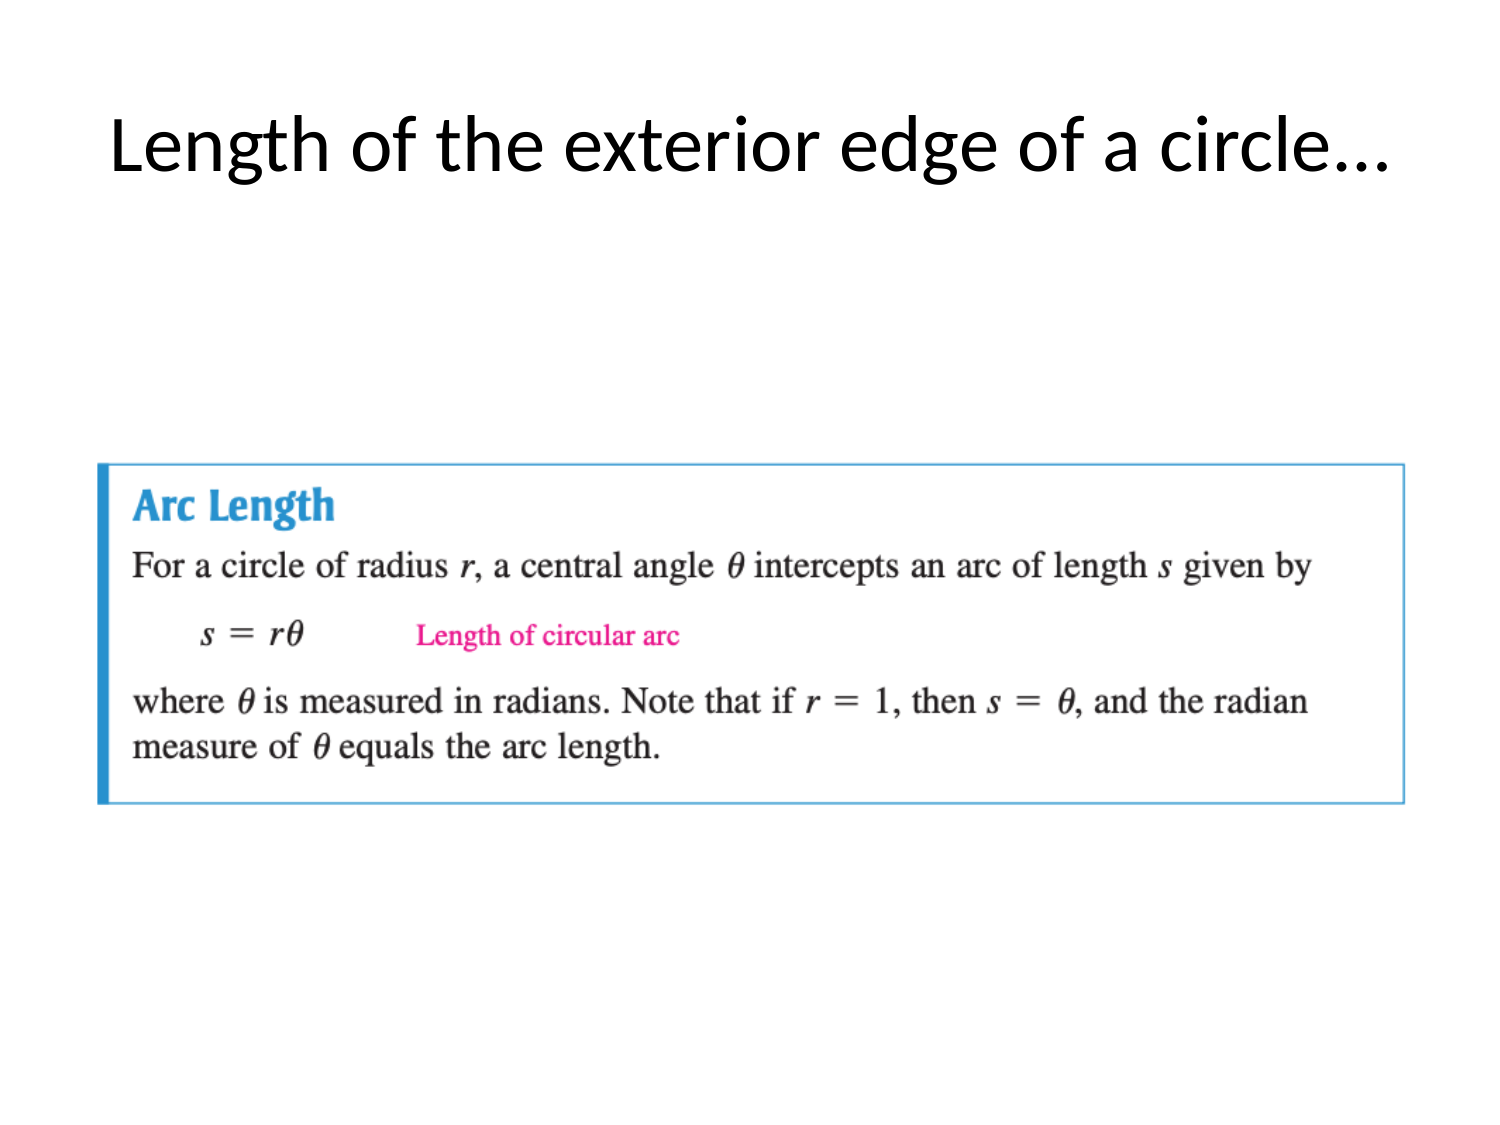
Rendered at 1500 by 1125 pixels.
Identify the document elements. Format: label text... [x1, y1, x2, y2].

title Length of the exterior edge of a circle… [75, 45, 1425, 233]
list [74, 262, 1426, 1006]
